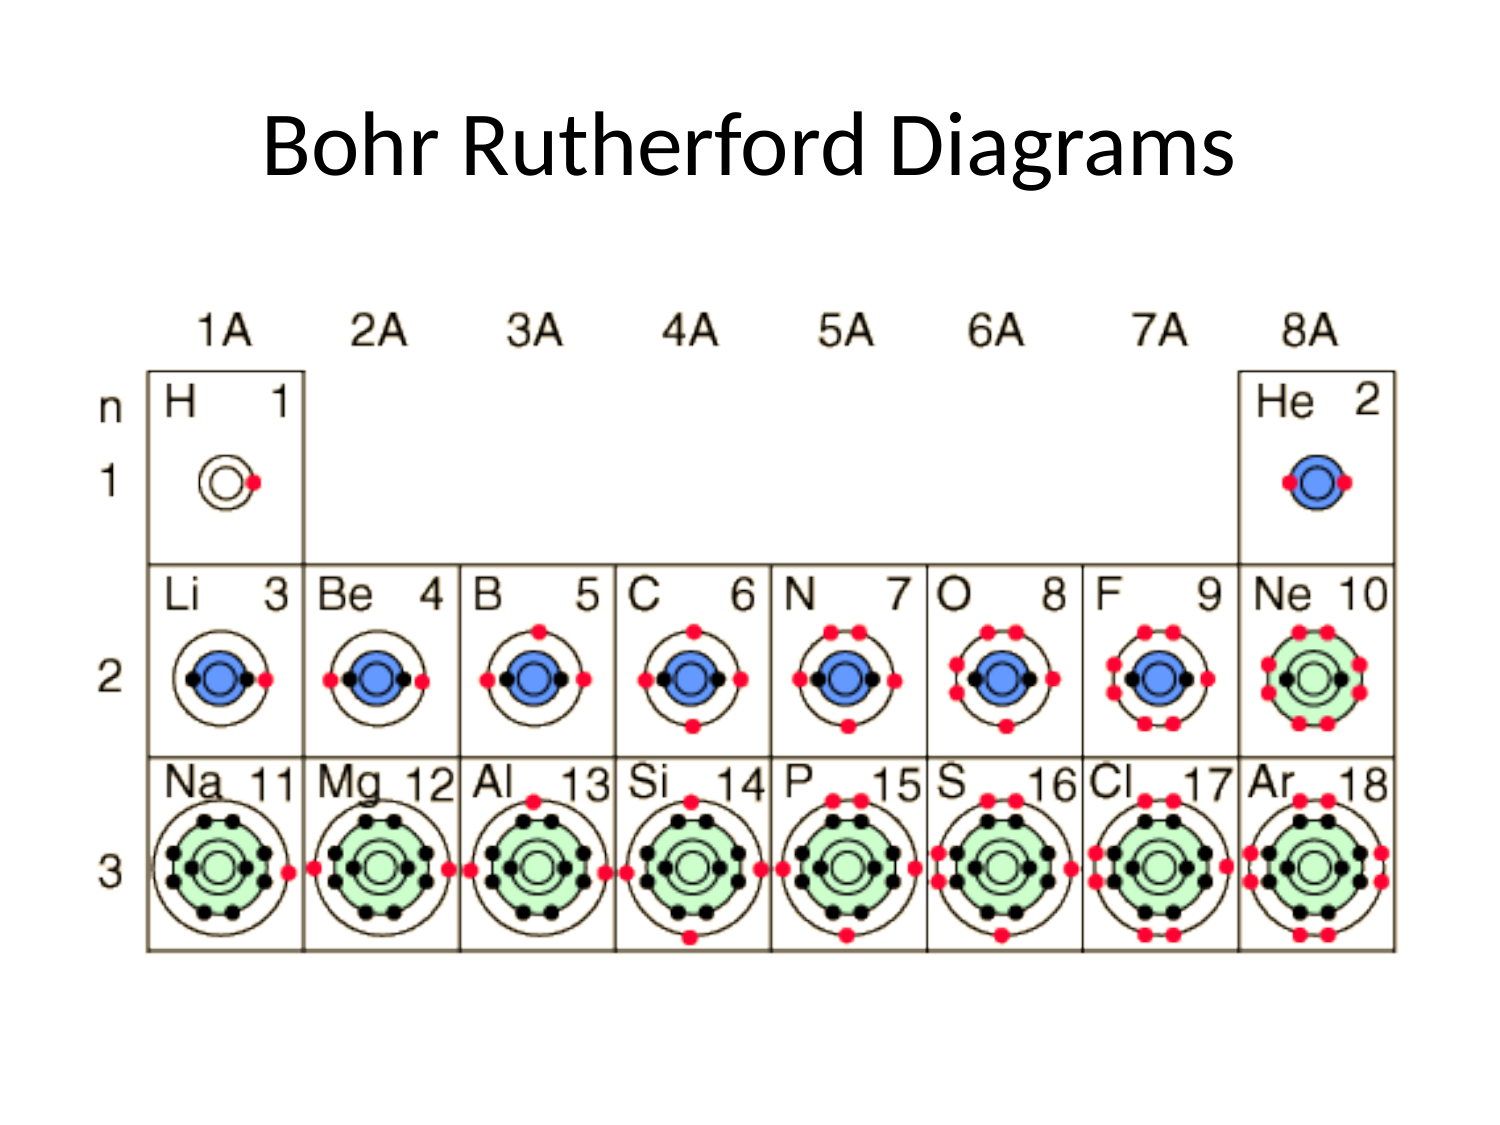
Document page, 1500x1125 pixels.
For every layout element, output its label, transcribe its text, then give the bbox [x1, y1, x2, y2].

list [74, 262, 1426, 1006]
title Bohr Rutherford Diagrams [75, 45, 1425, 233]
